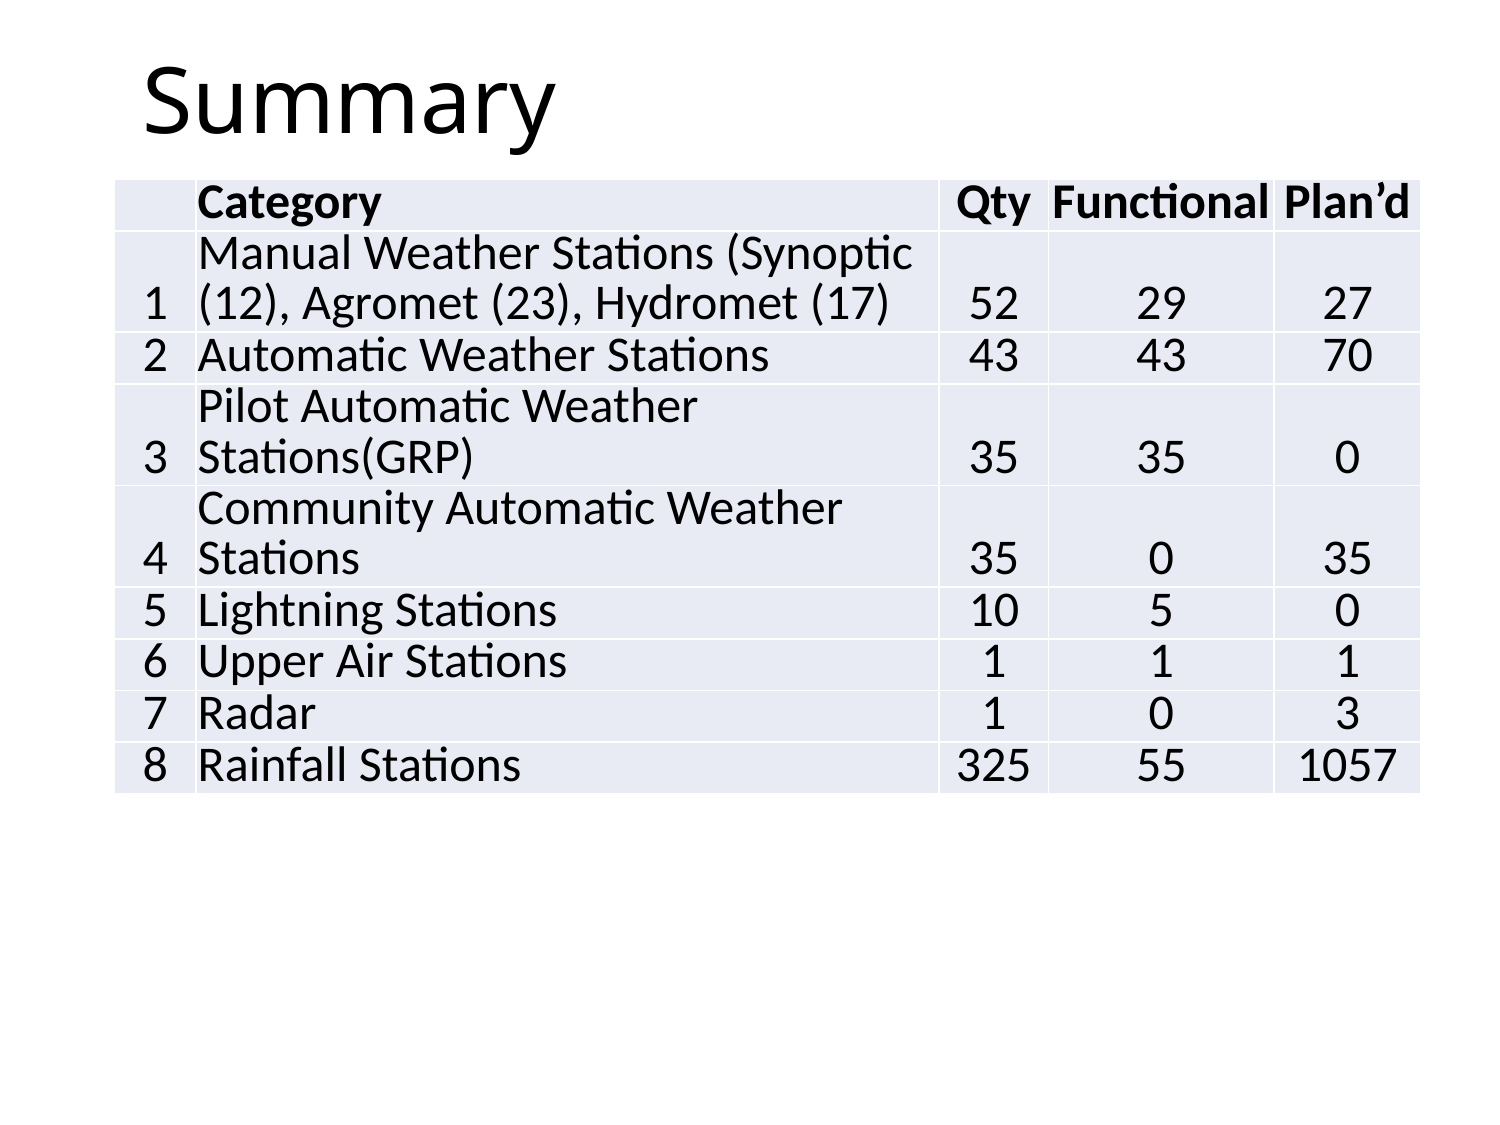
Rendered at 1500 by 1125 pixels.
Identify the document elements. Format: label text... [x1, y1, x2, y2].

table_cell Lightning Stations [197, 588, 938, 638]
table_cell 1057 [1275, 743, 1420, 793]
table_cell Rainfall Stations [197, 743, 938, 793]
table_cell 35 [1049, 385, 1273, 485]
table_cell 3 [1275, 691, 1420, 741]
table_cell Community Automatic Weather Stations [197, 486, 938, 586]
table_cell 35 [940, 486, 1048, 586]
table_cell Radar [197, 691, 938, 741]
table_cell 4 [115, 486, 195, 586]
table_cell 1 [115, 232, 195, 331]
table_cell 5 [115, 588, 195, 638]
table_cell 52 [940, 232, 1048, 331]
table_header Qty [940, 180, 1048, 230]
table_cell 29 [1049, 232, 1273, 331]
table_header Plan’d [1275, 180, 1420, 230]
table_cell 55 [1049, 743, 1273, 793]
table_cell 2 [115, 333, 195, 383]
table_cell 5 [1049, 588, 1273, 638]
table_cell 1 [1049, 640, 1273, 690]
table_cell 0 [1049, 486, 1273, 586]
table_cell 6 [115, 640, 195, 690]
table_cell 43 [940, 333, 1048, 383]
table_cell 35 [1275, 486, 1420, 586]
table_cell 35 [940, 385, 1048, 485]
table_cell 1 [1275, 640, 1420, 690]
table_cell 43 [1049, 333, 1273, 383]
table_cell Manual Weather Stations (Synoptic (12), Agromet (23), Hydromet (17) [197, 232, 938, 331]
table_cell Upper Air Stations [197, 640, 938, 690]
table_cell 8 [115, 743, 195, 793]
table_cell 325 [940, 743, 1048, 793]
table_cell 70 [1275, 333, 1420, 383]
table_header Functional [1049, 180, 1273, 230]
table_cell 27 [1275, 232, 1420, 331]
table_cell 10 [940, 588, 1048, 638]
table_cell 1 [940, 691, 1048, 741]
table_cell Pilot Automatic Weather Stations(GRP) [197, 385, 938, 485]
table_cell 0 [1275, 588, 1420, 638]
table_cell 7 [115, 691, 195, 741]
table_header Category [197, 180, 938, 230]
title Summary [127, 45, 1421, 163]
table_header [115, 180, 195, 230]
table_cell 3 [115, 385, 195, 485]
table_cell 1 [940, 640, 1048, 690]
table_cell 0 [1275, 385, 1420, 485]
table_cell 0 [1049, 691, 1273, 741]
table_cell Automatic Weather Stations [197, 333, 938, 383]
